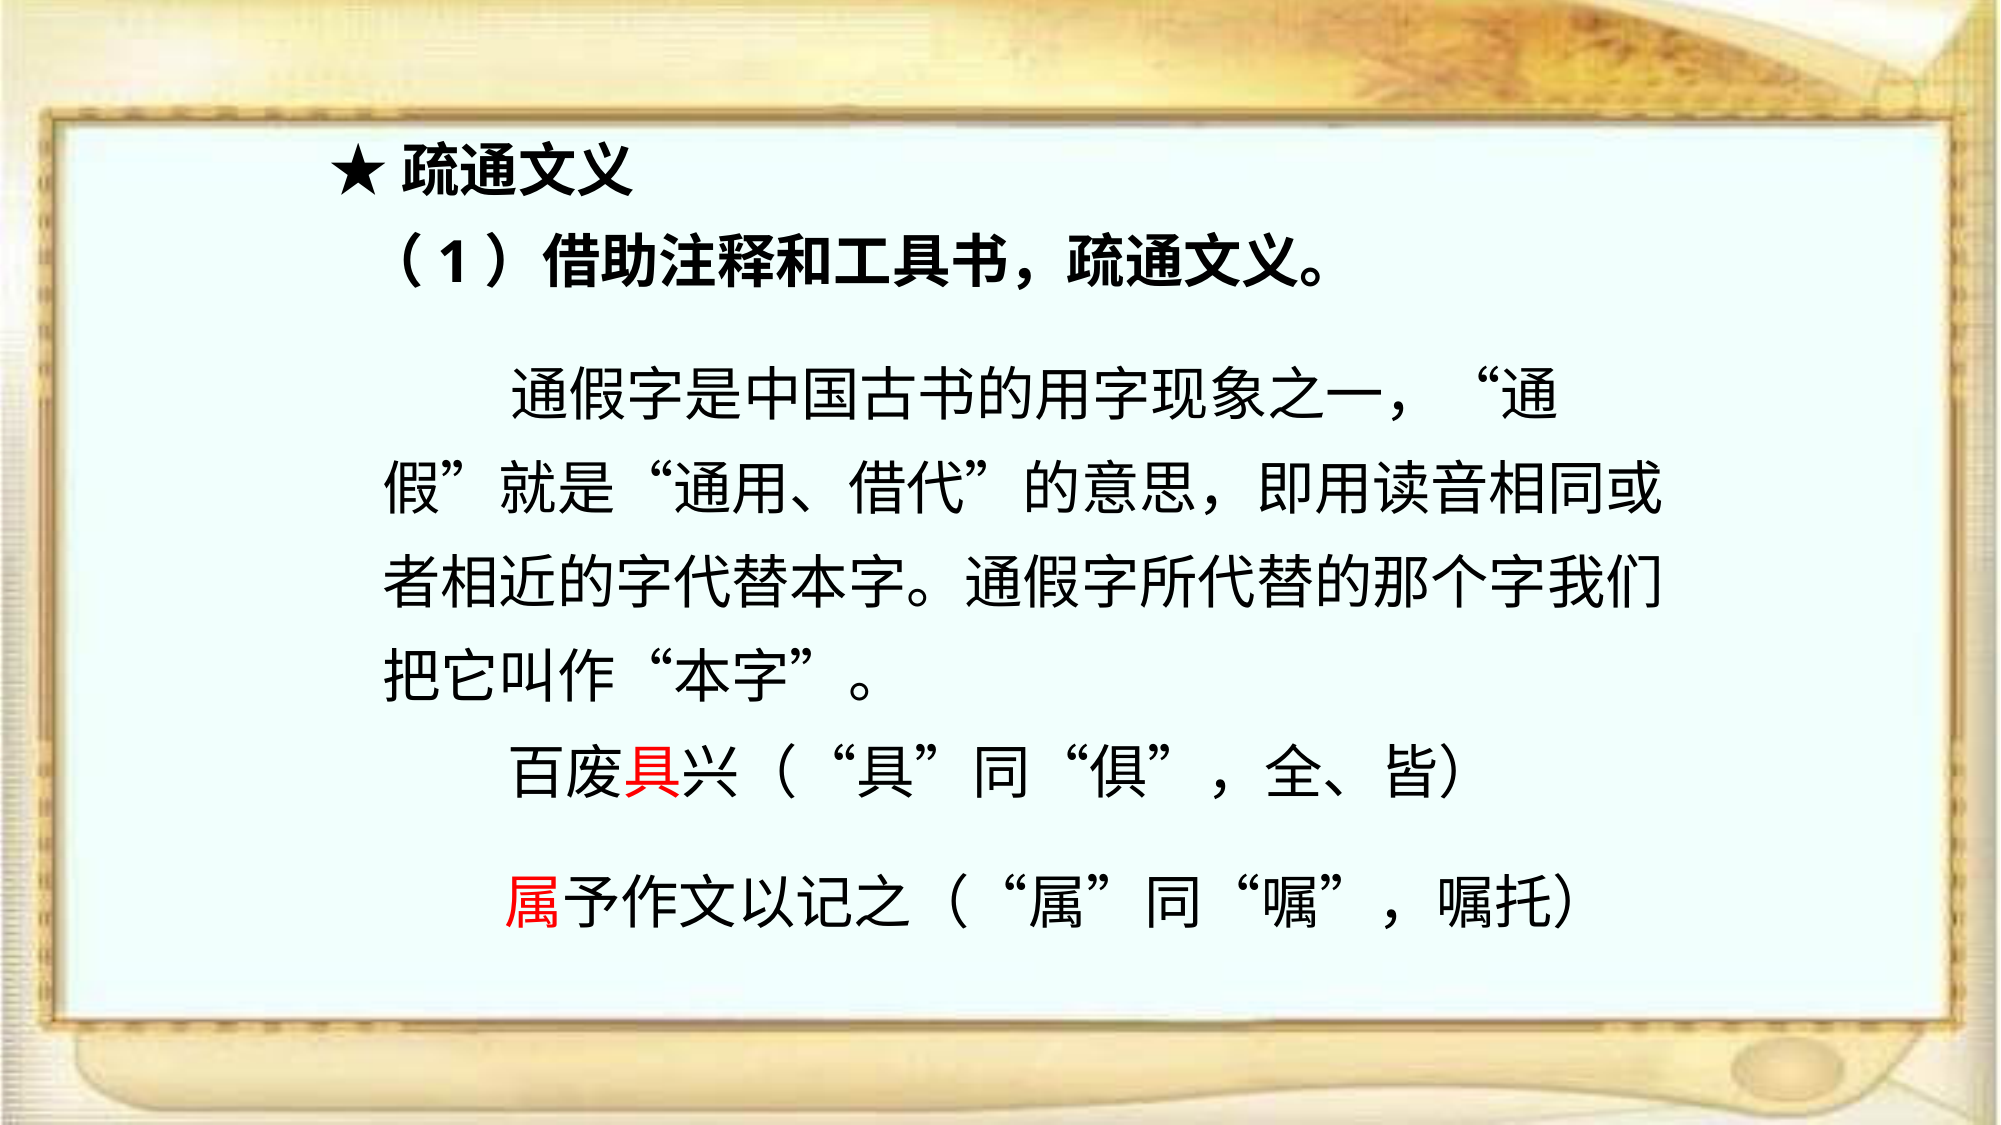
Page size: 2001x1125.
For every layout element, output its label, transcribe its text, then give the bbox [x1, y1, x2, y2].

text_box （1）借助注释和工具书，疏通文义。 [350, 216, 1686, 302]
text_box 百废具兴（“具”同“俱”，全、皆） [492, 727, 1544, 813]
picture [0, 0, 2001, 1125]
text_box ★疏通文义 [314, 125, 855, 211]
text_box 属予作文以记之（“属”同“嘱”，嘱托） [489, 857, 1638, 943]
text_box 通假字是中国古书的用字现象之一，“通假”就是“通用、借代”的意思，即用读音相同或者相近的字代替本字。通假字所代替的那个字我们把它叫作“本字”。 [367, 326, 1687, 717]
